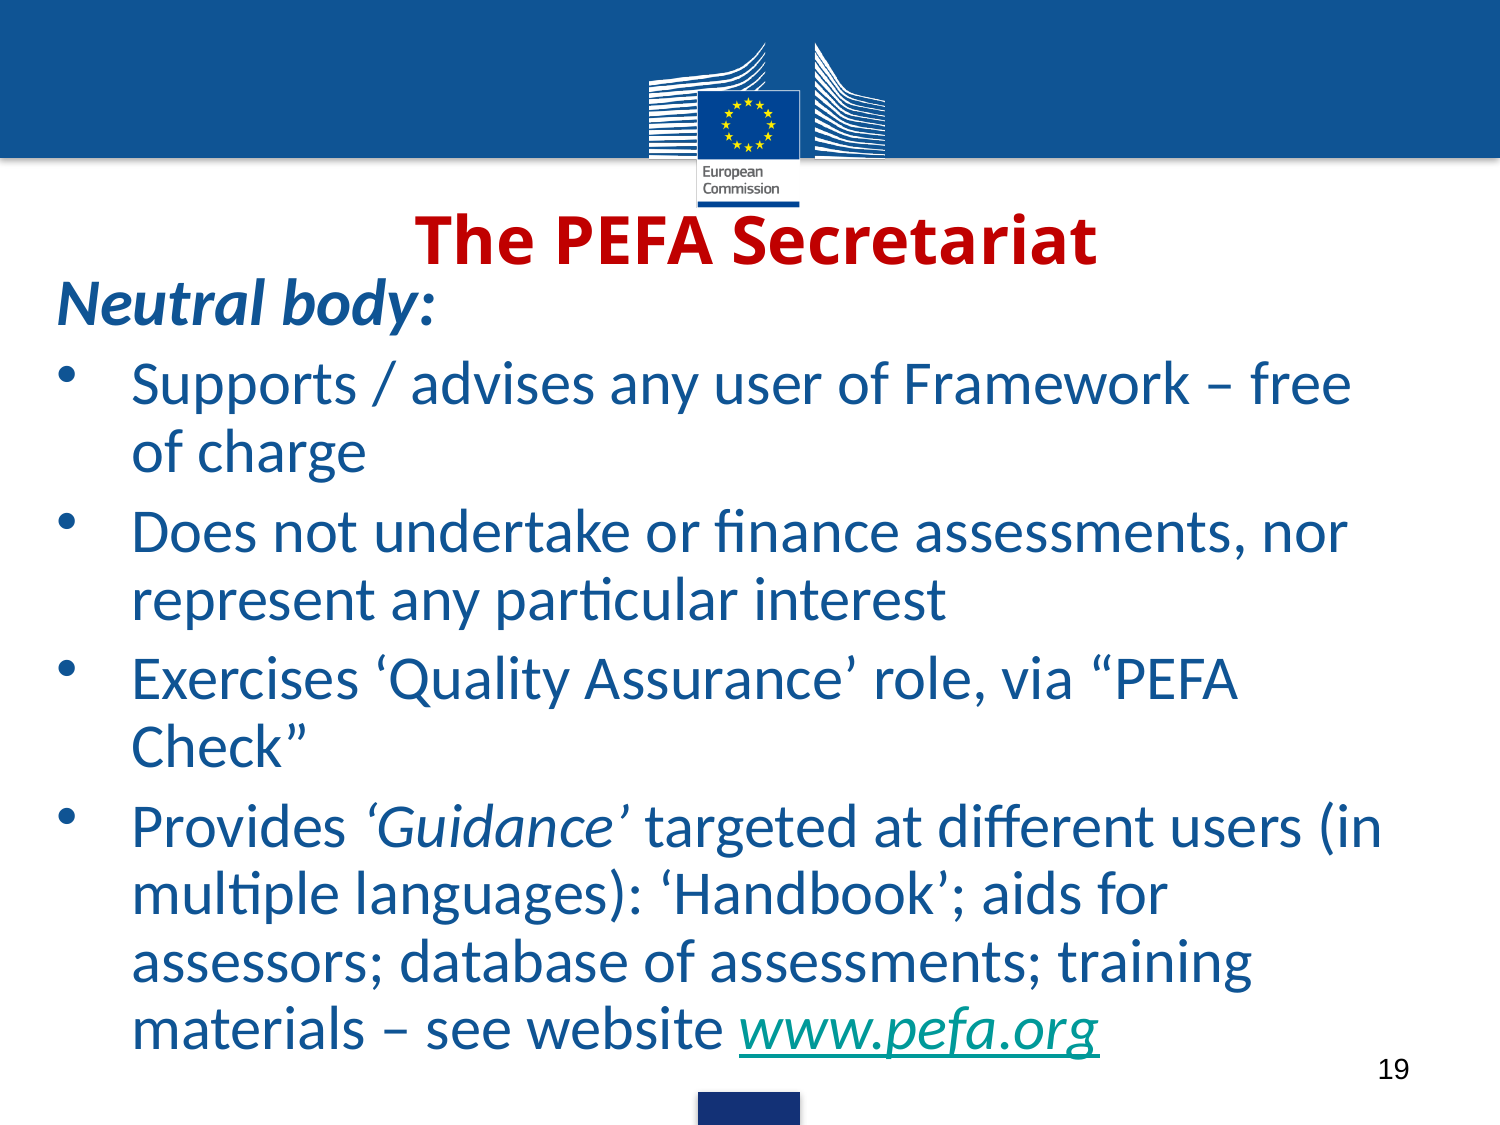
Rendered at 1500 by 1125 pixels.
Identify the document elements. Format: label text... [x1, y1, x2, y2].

slide_number 19 [1074, 1042, 1426, 1103]
picture [649, 42, 885, 149]
list Neutral body: Supports / advises any user of Framework – free of charge Does not undertake or finance assessments, nor represent any particular interest Exercises ‘Quality Assurance’ role, via “PEFA Check” Provides ‘Guidance’ targeted at different users (in multiple languages): ‘Handbook’; aids for assessors; database of assessments; training materials – see website www.pefa.org [41, 267, 1424, 1043]
title The PEFA Secretariat [88, 149, 1425, 327]
